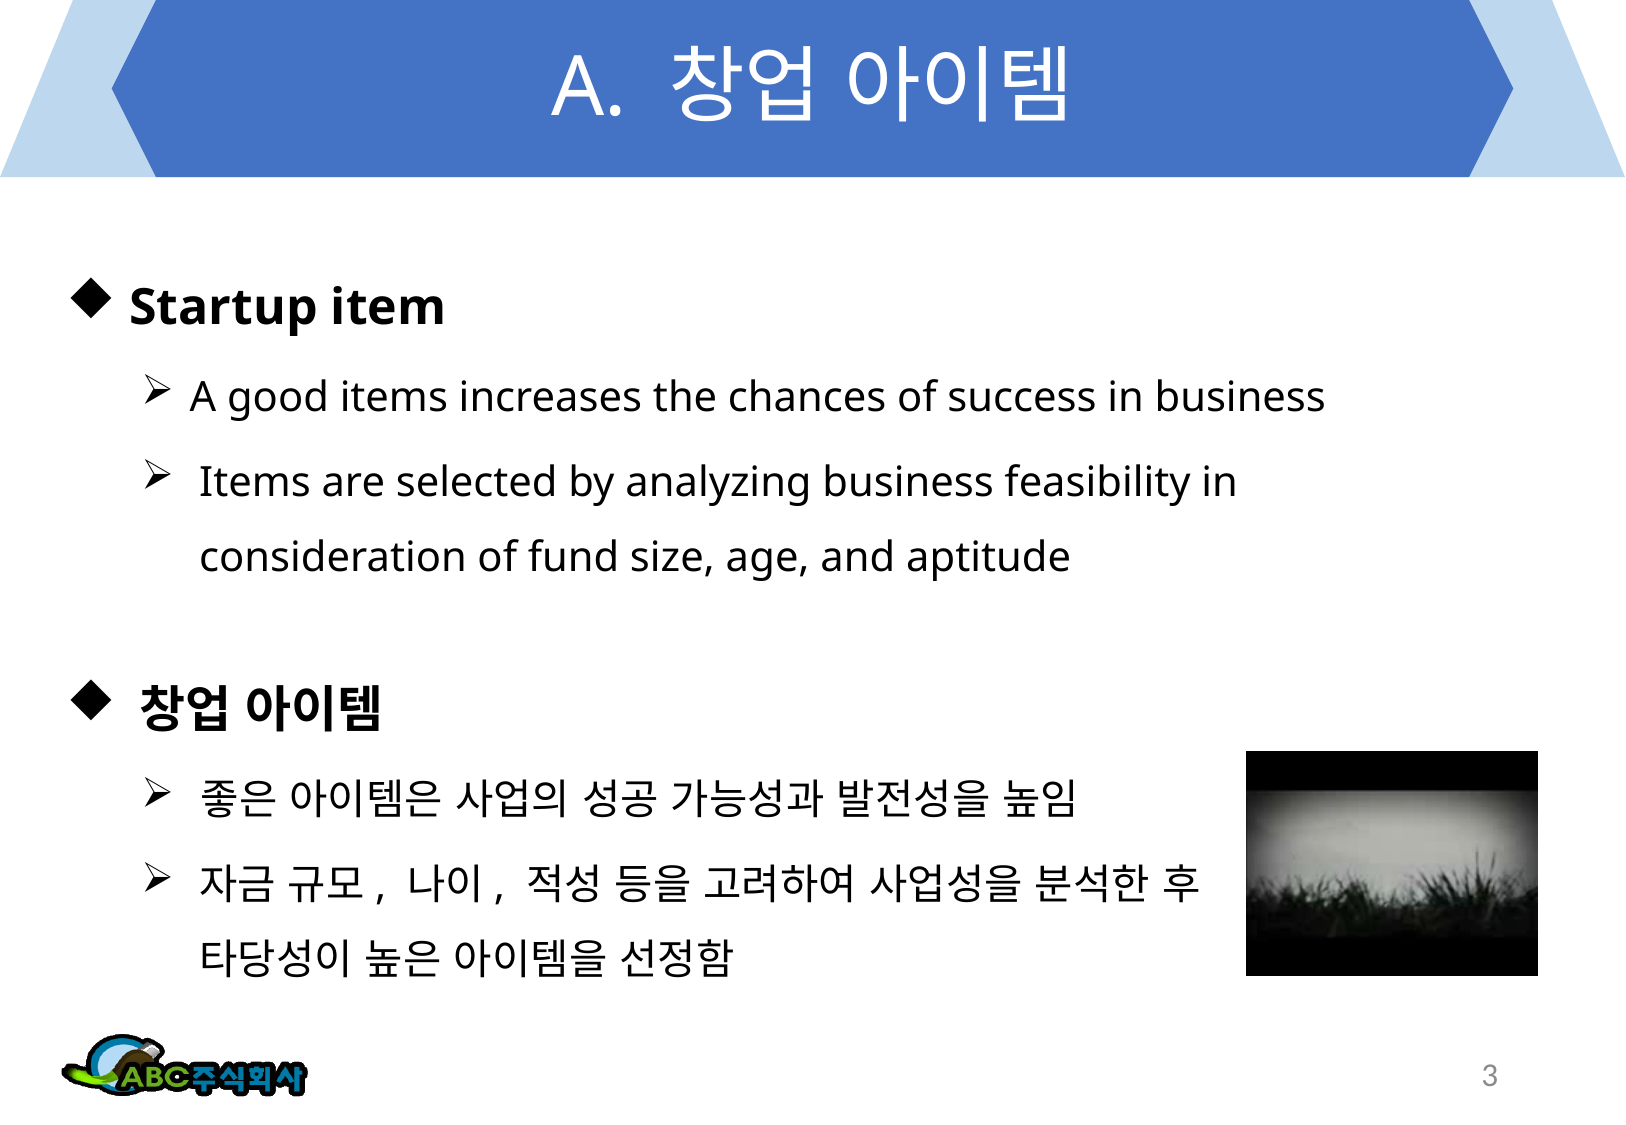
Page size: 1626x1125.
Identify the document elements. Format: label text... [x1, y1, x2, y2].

picture [50, 1027, 315, 1101]
title A. 창업 아이템 [0, 0, 1625, 178]
slide_number 3 [1147, 1042, 1514, 1103]
list Startup item A good items increases the chances of success in business Items are selected by analyzing business feasibility in consideration of fund size, age, and aptitude [51, 236, 1521, 604]
text_box 창업 아이템 좋은 아이템은 사업의 성공 가능성과 발전성을 높임 자금 규모, 나이, 적성 등을 고려하여 사업성을 분석한 후 타당성이 높은 아이템을 선정함 [51, 639, 1229, 1007]
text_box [1245, 750, 1539, 977]
